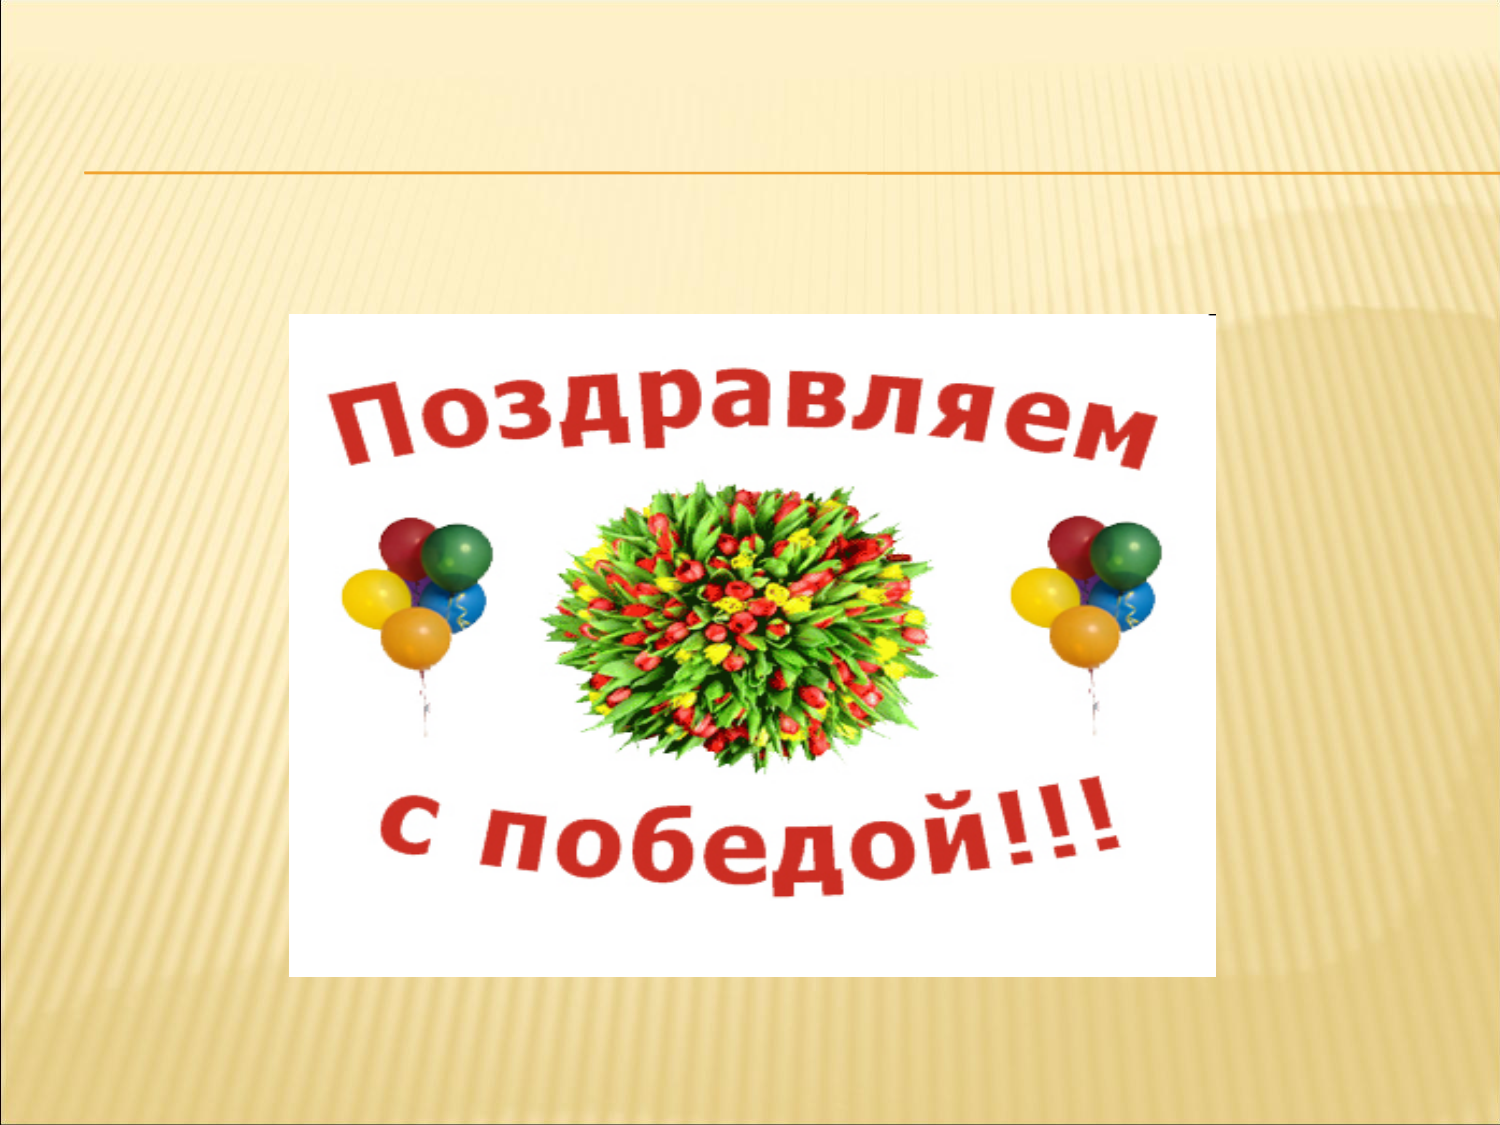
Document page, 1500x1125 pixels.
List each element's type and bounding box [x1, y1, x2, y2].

picture [0, 0, 1500, 1125]
list [288, 313, 1216, 977]
